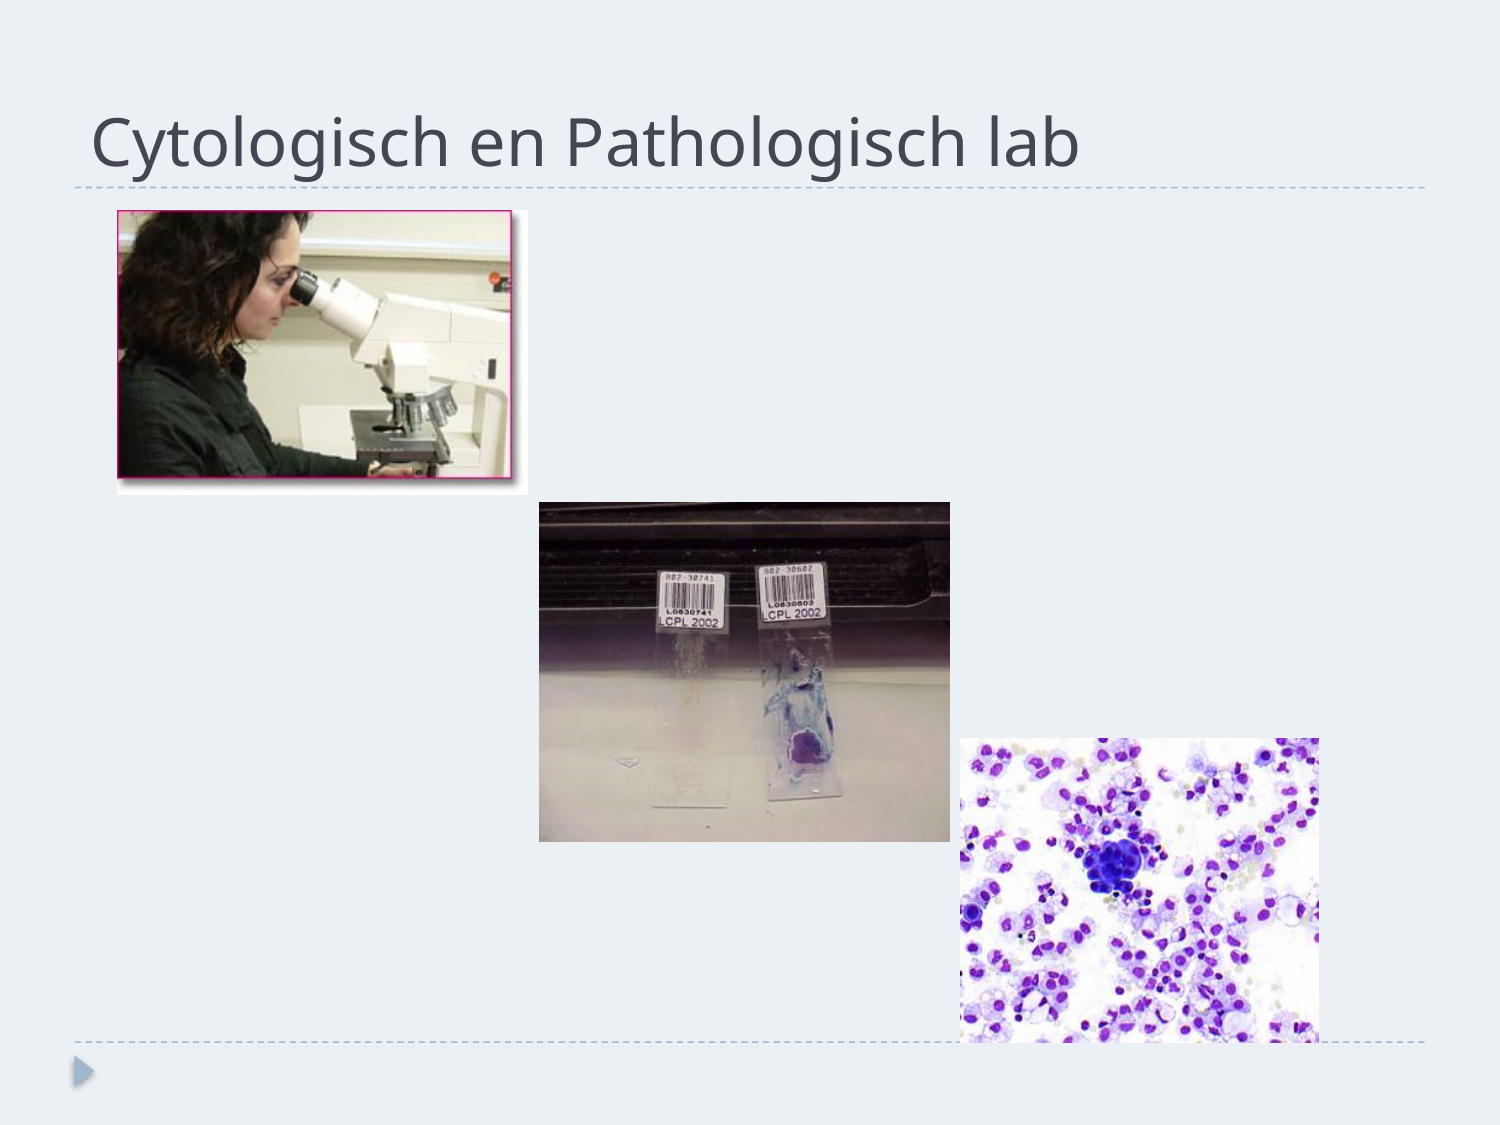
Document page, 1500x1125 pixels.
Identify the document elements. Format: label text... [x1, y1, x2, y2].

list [116, 210, 528, 496]
picture [538, 502, 950, 842]
picture [960, 737, 1320, 1043]
title Cytologisch en Pathologisch lab [74, 24, 1426, 188]
